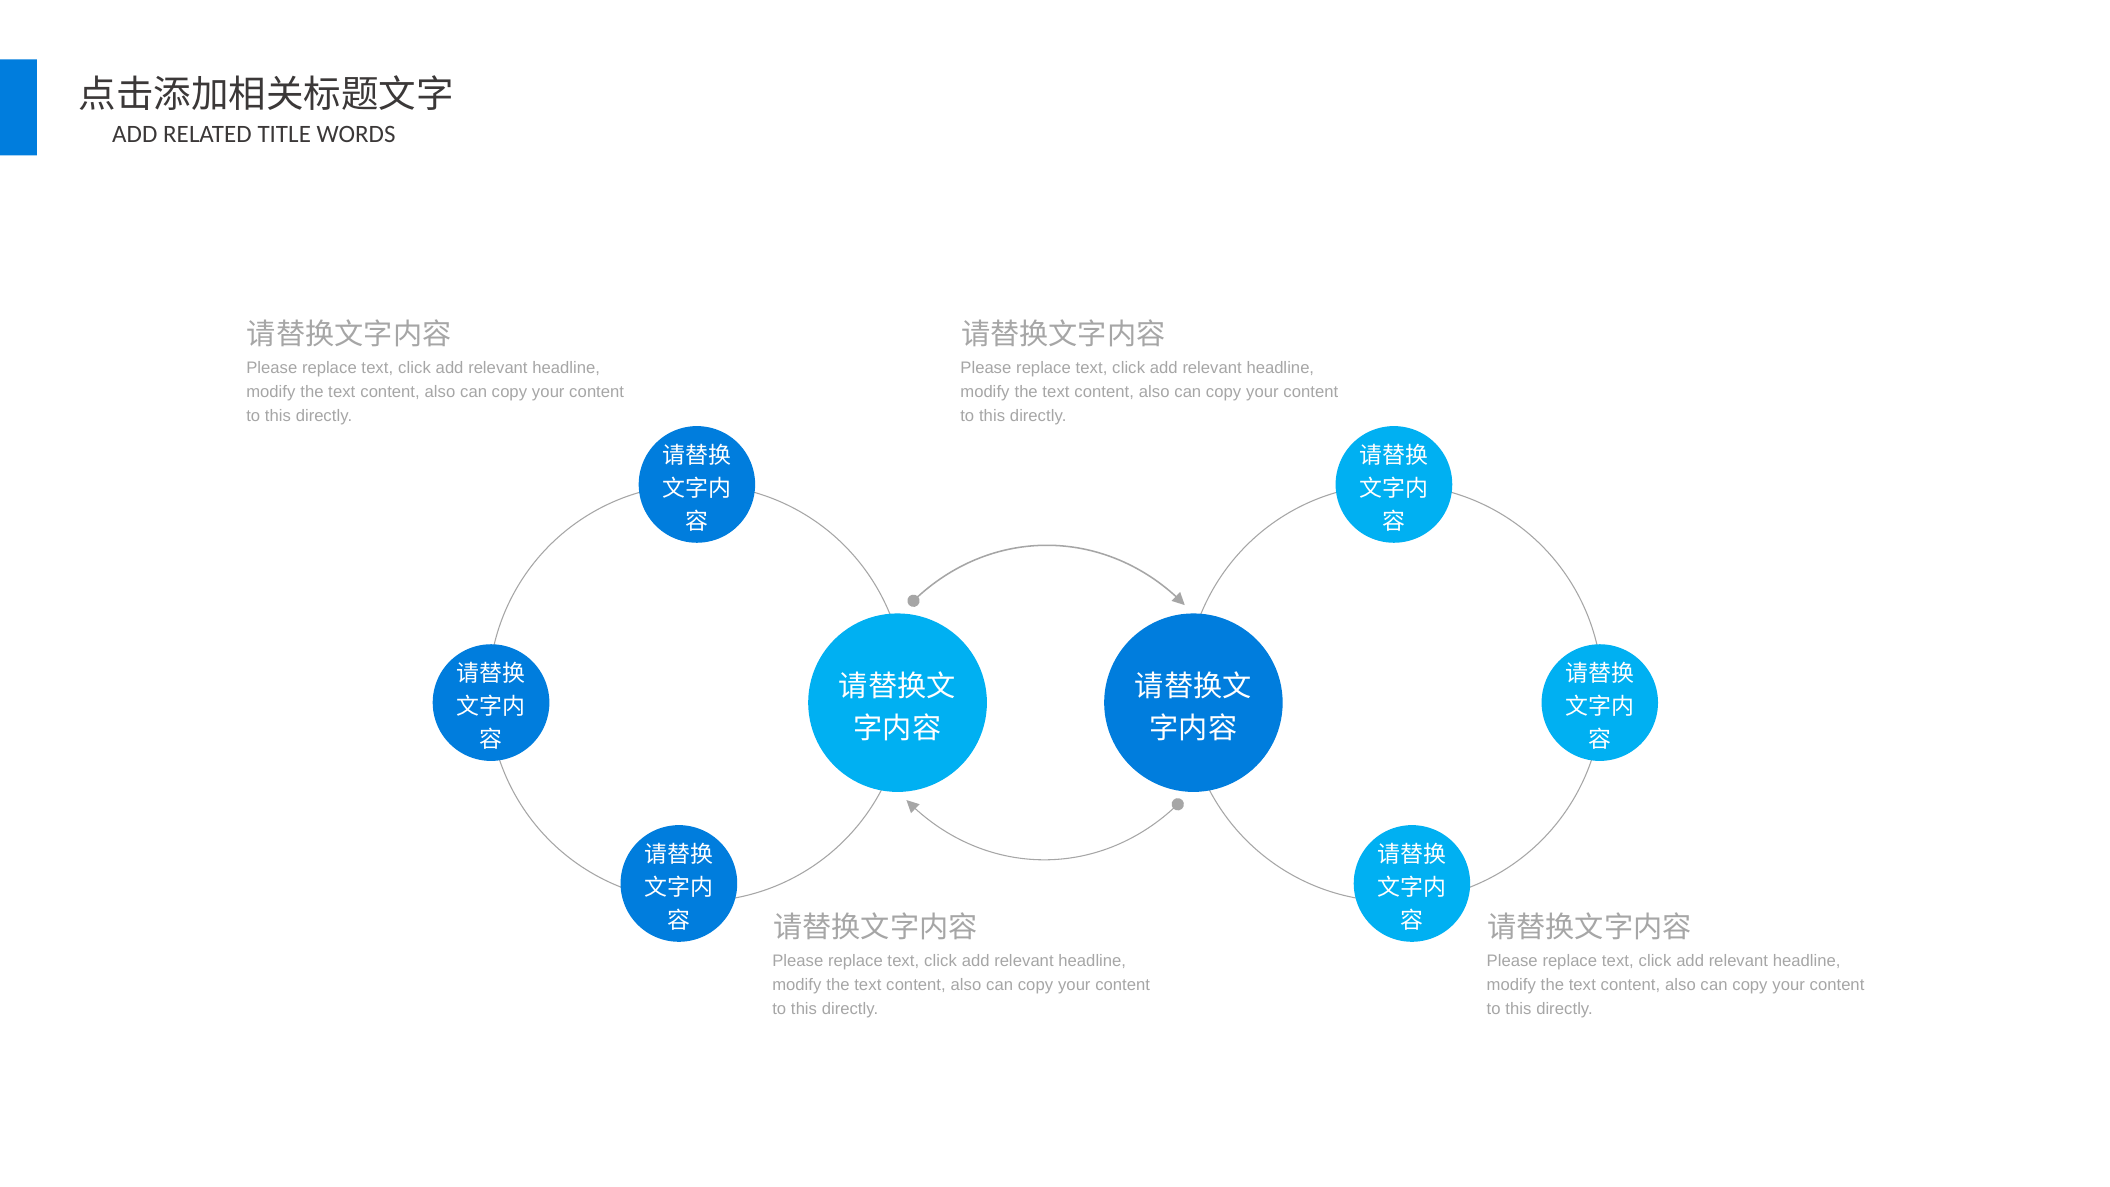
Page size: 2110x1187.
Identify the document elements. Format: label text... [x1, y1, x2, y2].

text_box Please replace text, click add relevant headline, modify the text content, also can copy your content to this directly. [1486, 945, 1874, 1018]
text_box 请替换文字内容 [773, 901, 978, 944]
text_box Please replace text, click add relevant headline, modify the text content, also can copy your content to this directly. [246, 353, 634, 425]
text_box 请替换文字内容 [246, 308, 452, 351]
text_box 请替换文字内容 [1104, 613, 1283, 792]
text_box 请替换文字内容 [620, 825, 738, 942]
text_box [494, 492, 890, 898]
text_box ADD RELATED TITLE WORDS [96, 109, 413, 156]
text_box Please replace text, click add relevant headline, modify the text content, also can copy your content to this directly. [772, 945, 1160, 1018]
text_box 请替换文字内容 [808, 613, 987, 792]
text_box 点击添加相关标题文字 [62, 61, 470, 123]
text_box 请替换文字内容 [1487, 901, 1693, 944]
text_box [907, 545, 1185, 705]
text_box 请替换文字内容 [1353, 825, 1471, 942]
text_box 请替换文字内容 [961, 308, 1167, 351]
text_box Please replace text, click add relevant headline, modify the text content, also can copy your content to this directly. [960, 353, 1348, 425]
text_box 请替换文字内容 [432, 644, 550, 761]
text_box 请替换文字内容 [1335, 426, 1453, 543]
text_box 请替换文字内容 [1541, 644, 1659, 761]
text_box [1201, 492, 1597, 898]
text_box 请替换文字内容 [638, 426, 756, 543]
text_box [906, 666, 1184, 860]
